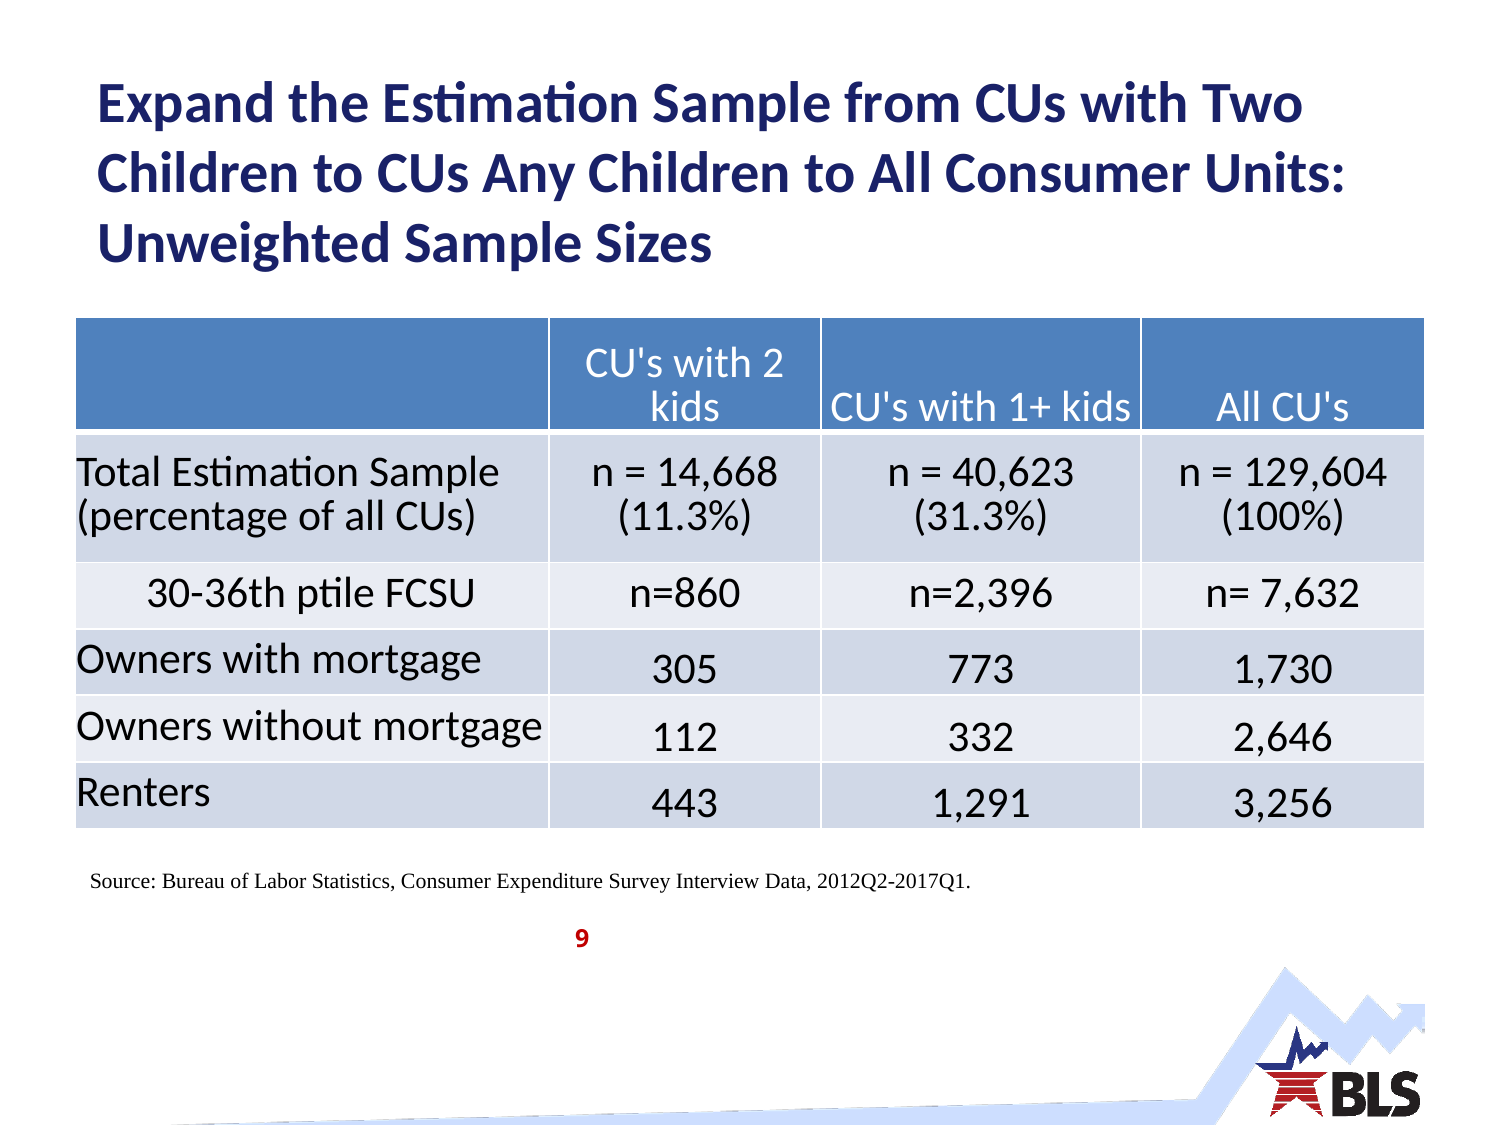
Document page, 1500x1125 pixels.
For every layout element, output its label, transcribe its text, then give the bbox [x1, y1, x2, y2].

table_cell n=2,396 [822, 563, 1140, 628]
table_header All CU's [1142, 318, 1424, 429]
table_cell 1,730 [1142, 630, 1424, 694]
table_cell 112 [550, 696, 820, 761]
table_cell 2,646 [1142, 696, 1424, 761]
picture [40, 967, 1425, 1125]
table_header CU's with 1+ kids [822, 318, 1140, 429]
table_cell 332 [822, 696, 1140, 761]
title Expand the Estimation Sample from CUs with Two Children to CUs Any Children to All Consumer Units: Unweighted Sample Sizes [97, 64, 1403, 277]
table_cell Owners without mortgage [76, 696, 548, 761]
table_cell Renters [76, 763, 548, 828]
slide_number 9 [575, 922, 925, 968]
table_cell Owners with mortgage [76, 630, 548, 694]
table_cell n = 129,604 (100%) [1142, 435, 1424, 562]
table_cell 773 [822, 630, 1140, 694]
table_header CU's with 2 kids [550, 318, 820, 429]
table_cell 305 [550, 630, 820, 694]
table_cell 3,256 [1142, 763, 1424, 828]
table_cell 1,291 [822, 763, 1140, 828]
table_header [76, 318, 548, 429]
table_cell n=860 [550, 563, 820, 628]
table_cell 443 [550, 763, 820, 828]
table_cell 30-36th ptile FCSU [76, 563, 548, 628]
table_cell Total Estimation Sample (percentage of all CUs) [76, 435, 548, 562]
table_cell n= 7,632 [1142, 563, 1424, 628]
table_cell n = 40,623 (31.3%) [822, 435, 1140, 562]
table_cell n = 14,668 (11.3%) [550, 435, 820, 562]
text_box Source: Bureau of Labor Statistics, Consumer Expenditure Survey Interview Data, 2012Q2-2017Q1. [74, 859, 1262, 901]
